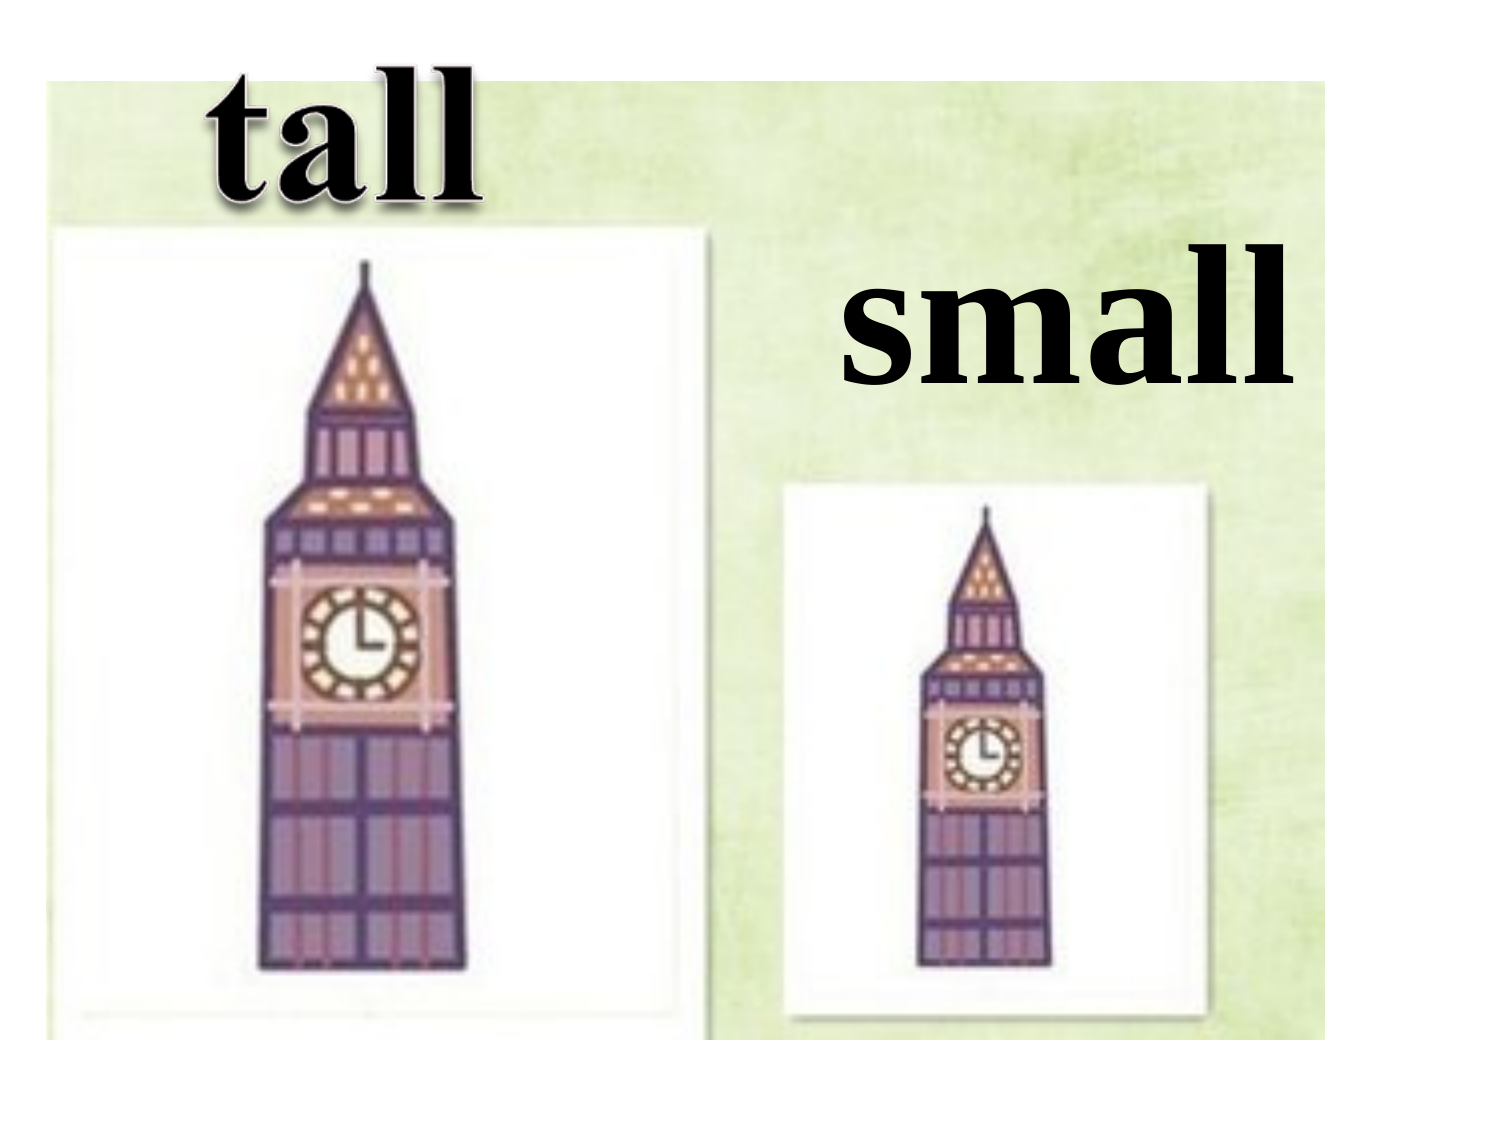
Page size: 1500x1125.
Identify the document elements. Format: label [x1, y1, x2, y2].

picture [46, 0, 1325, 1041]
